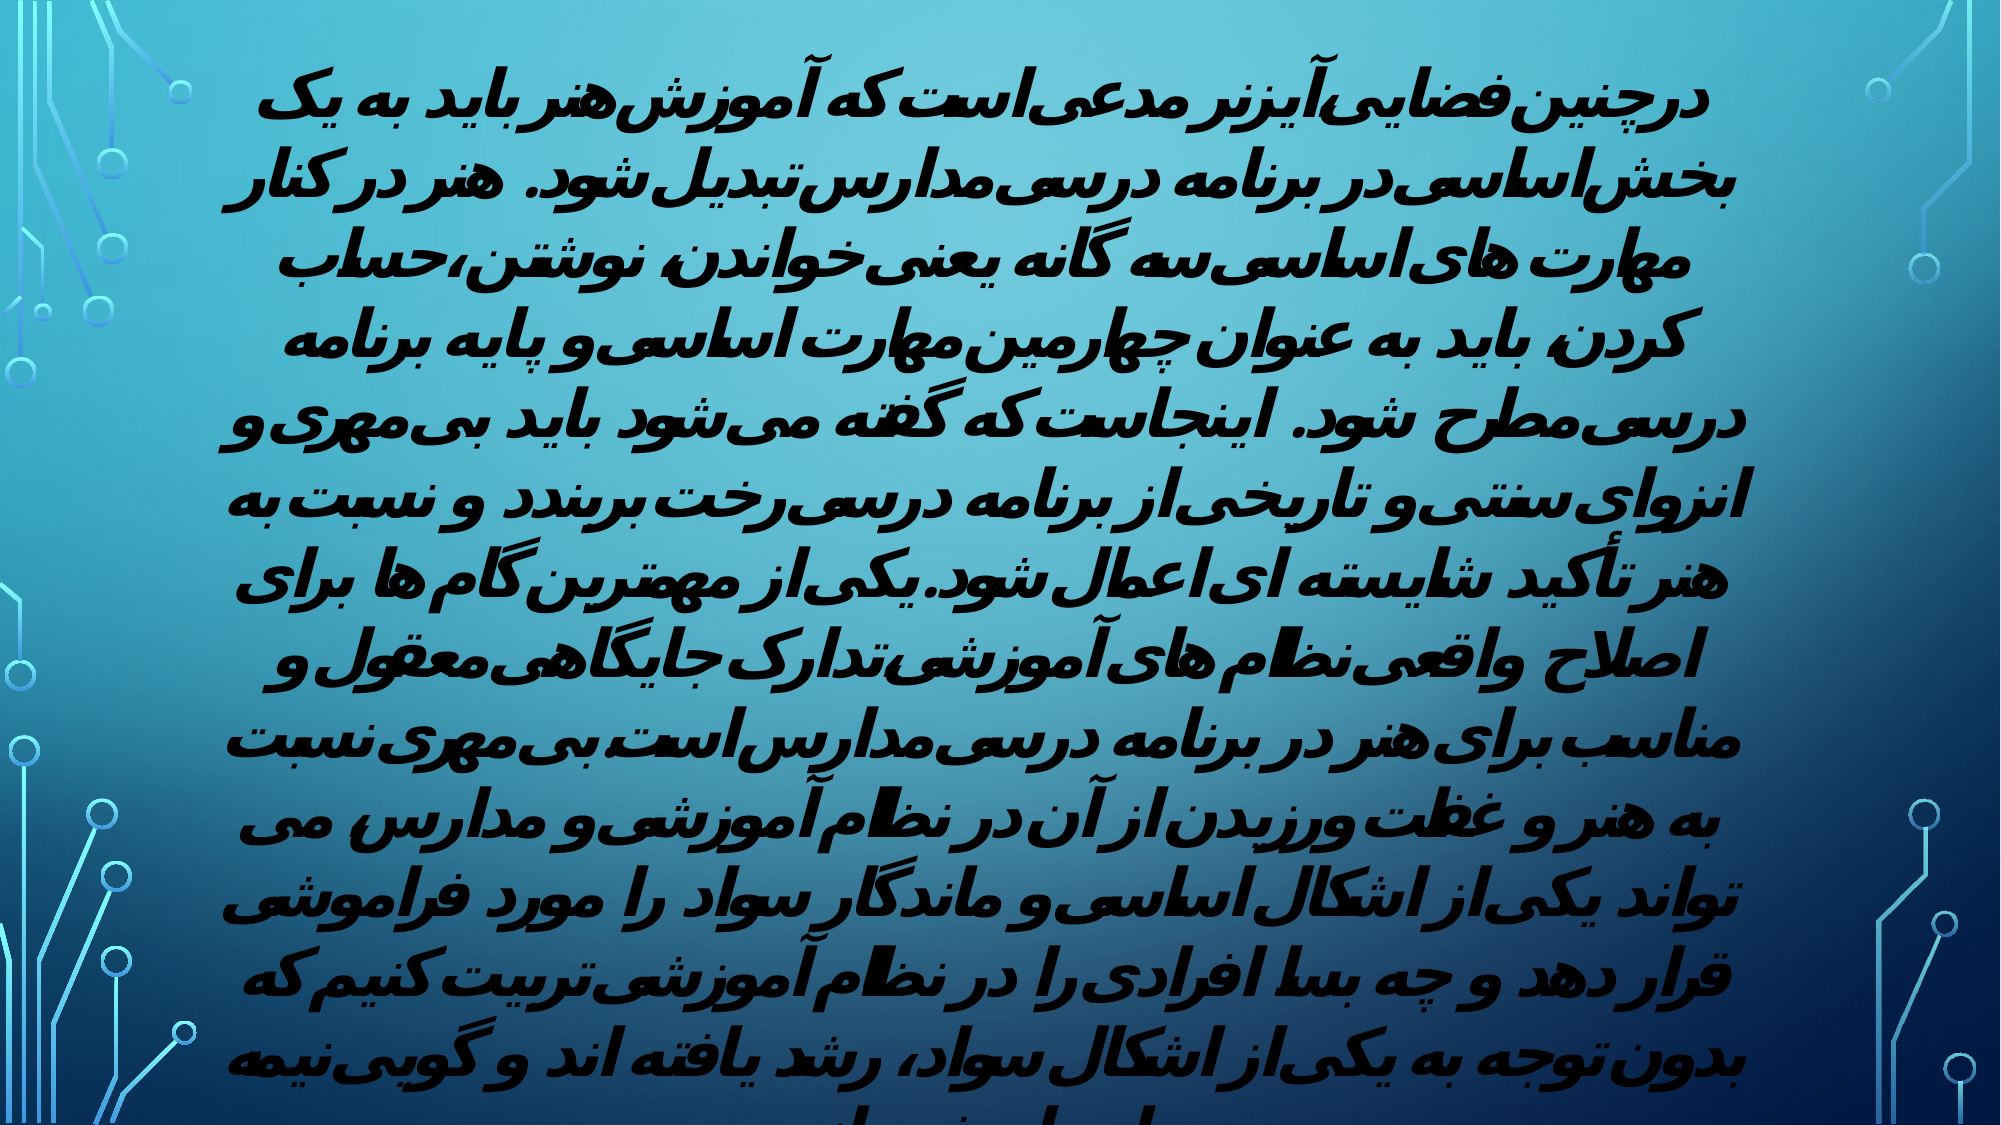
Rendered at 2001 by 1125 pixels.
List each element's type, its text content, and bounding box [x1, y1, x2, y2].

text_box درچنین فضایی،آیزنر مدعی است که آموزش هنر باید به یک بخش اساسی در برنامه درسی مدارس تبدیل شود. هنر در کنار مهارت های اساسی سه گانه یعنی خواندن، نوشتن ،حساب کردن، باید به عنوان چهارمین مهارت اساسی و پایه برنامه درسی مطرح شود. اینجاست که گفته می شود باید بی مهری و انزوای سنتی و تاریخی از برنامه درسی رخت بربندد و نسبت به هنر تأکید شایسته ای اعمال شود.یکی از مهمترین گام ها برای اصلاح واقعی نظام های آموزشی،تدارک جایگاهی معقول و مناسب برای هنر در برنامه درسی مدارس است.بی مهری نسبت به هنر و غفلت ورزیدن از آن در نظام آموزشی و مدارس، می تواند یکی از اشکال اساسی و ماندگار سواد را مورد فراموشی قرار دهد و چه بسا افرادی را در نظام آموزشی تربیت کنیم که بدون توجه به یکی از اشکال سواد، رشد یافته اند و گویی نیمه باسواد شده اند. [209, 43, 1771, 1125]
